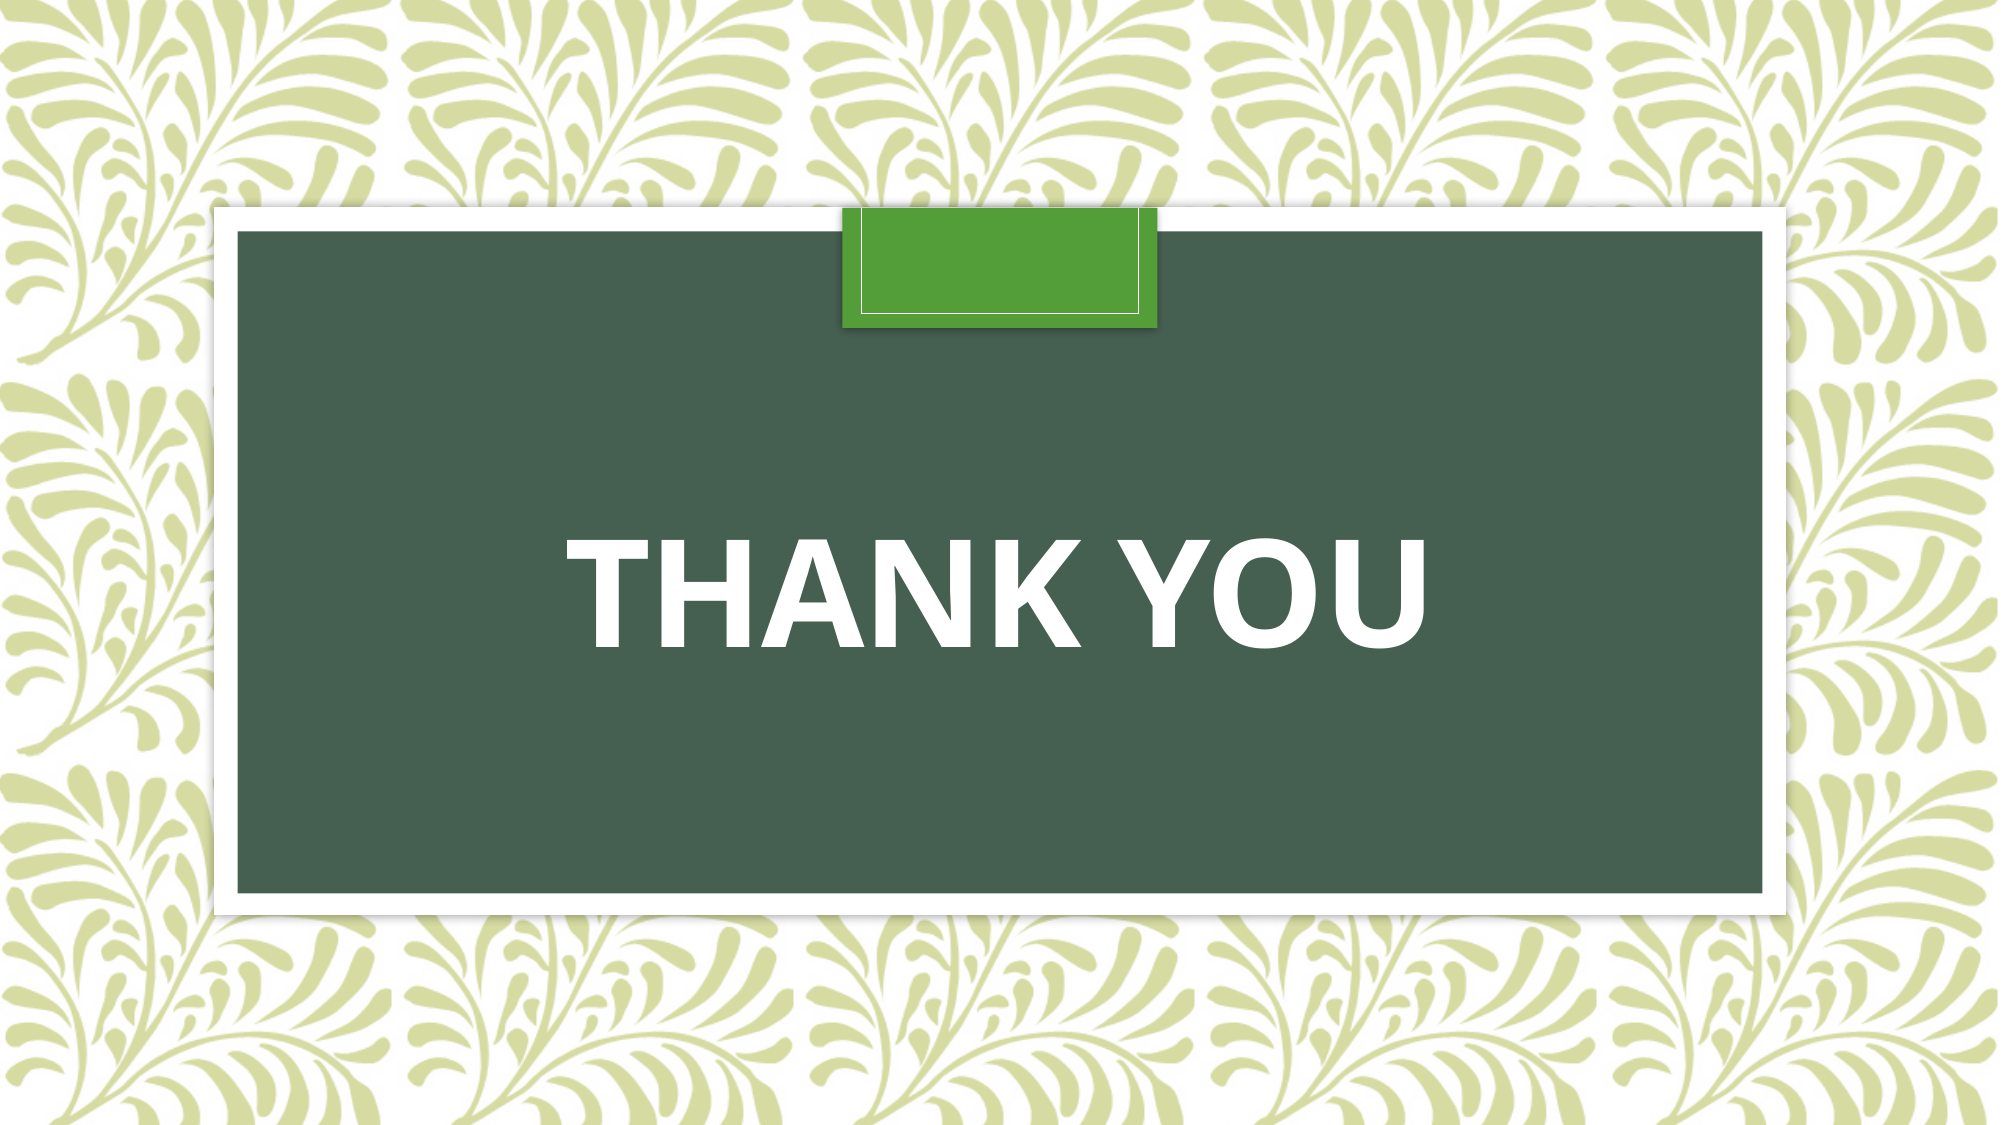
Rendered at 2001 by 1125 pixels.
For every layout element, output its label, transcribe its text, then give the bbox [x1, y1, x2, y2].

title Thank You [256, 343, 1745, 769]
